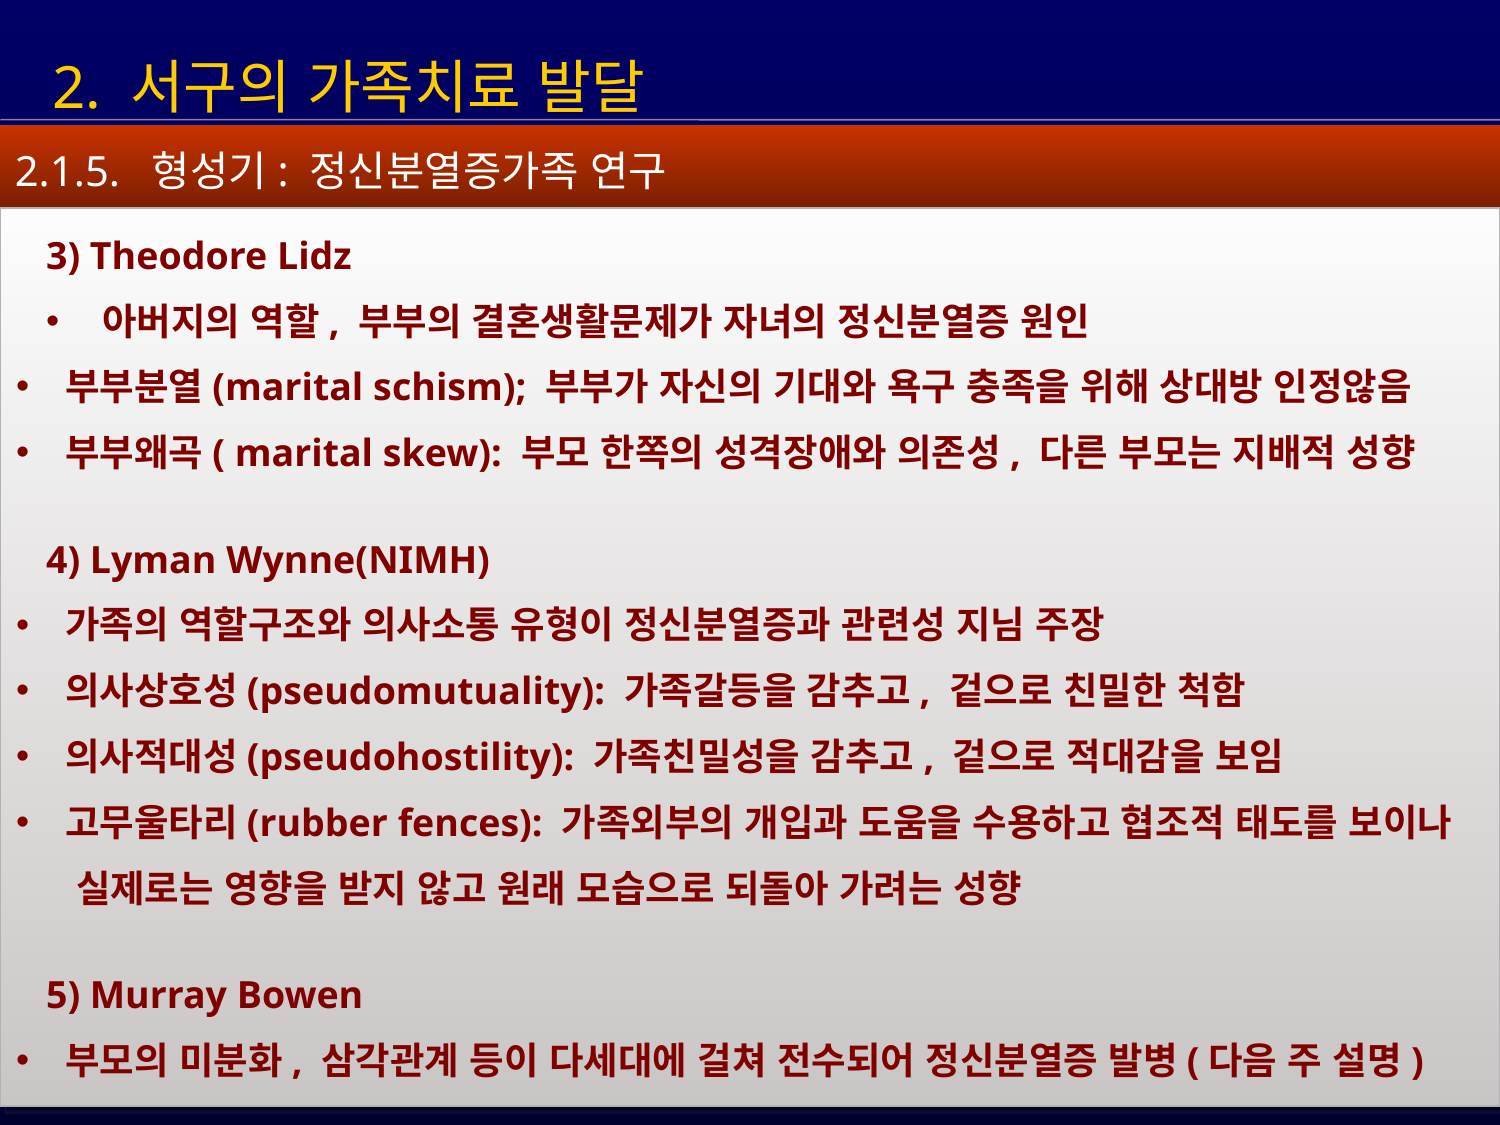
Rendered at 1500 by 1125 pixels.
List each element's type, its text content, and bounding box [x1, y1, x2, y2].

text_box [0, 125, 1500, 1107]
text_box 2. 서구의 가족치료 발달 [37, 42, 660, 123]
